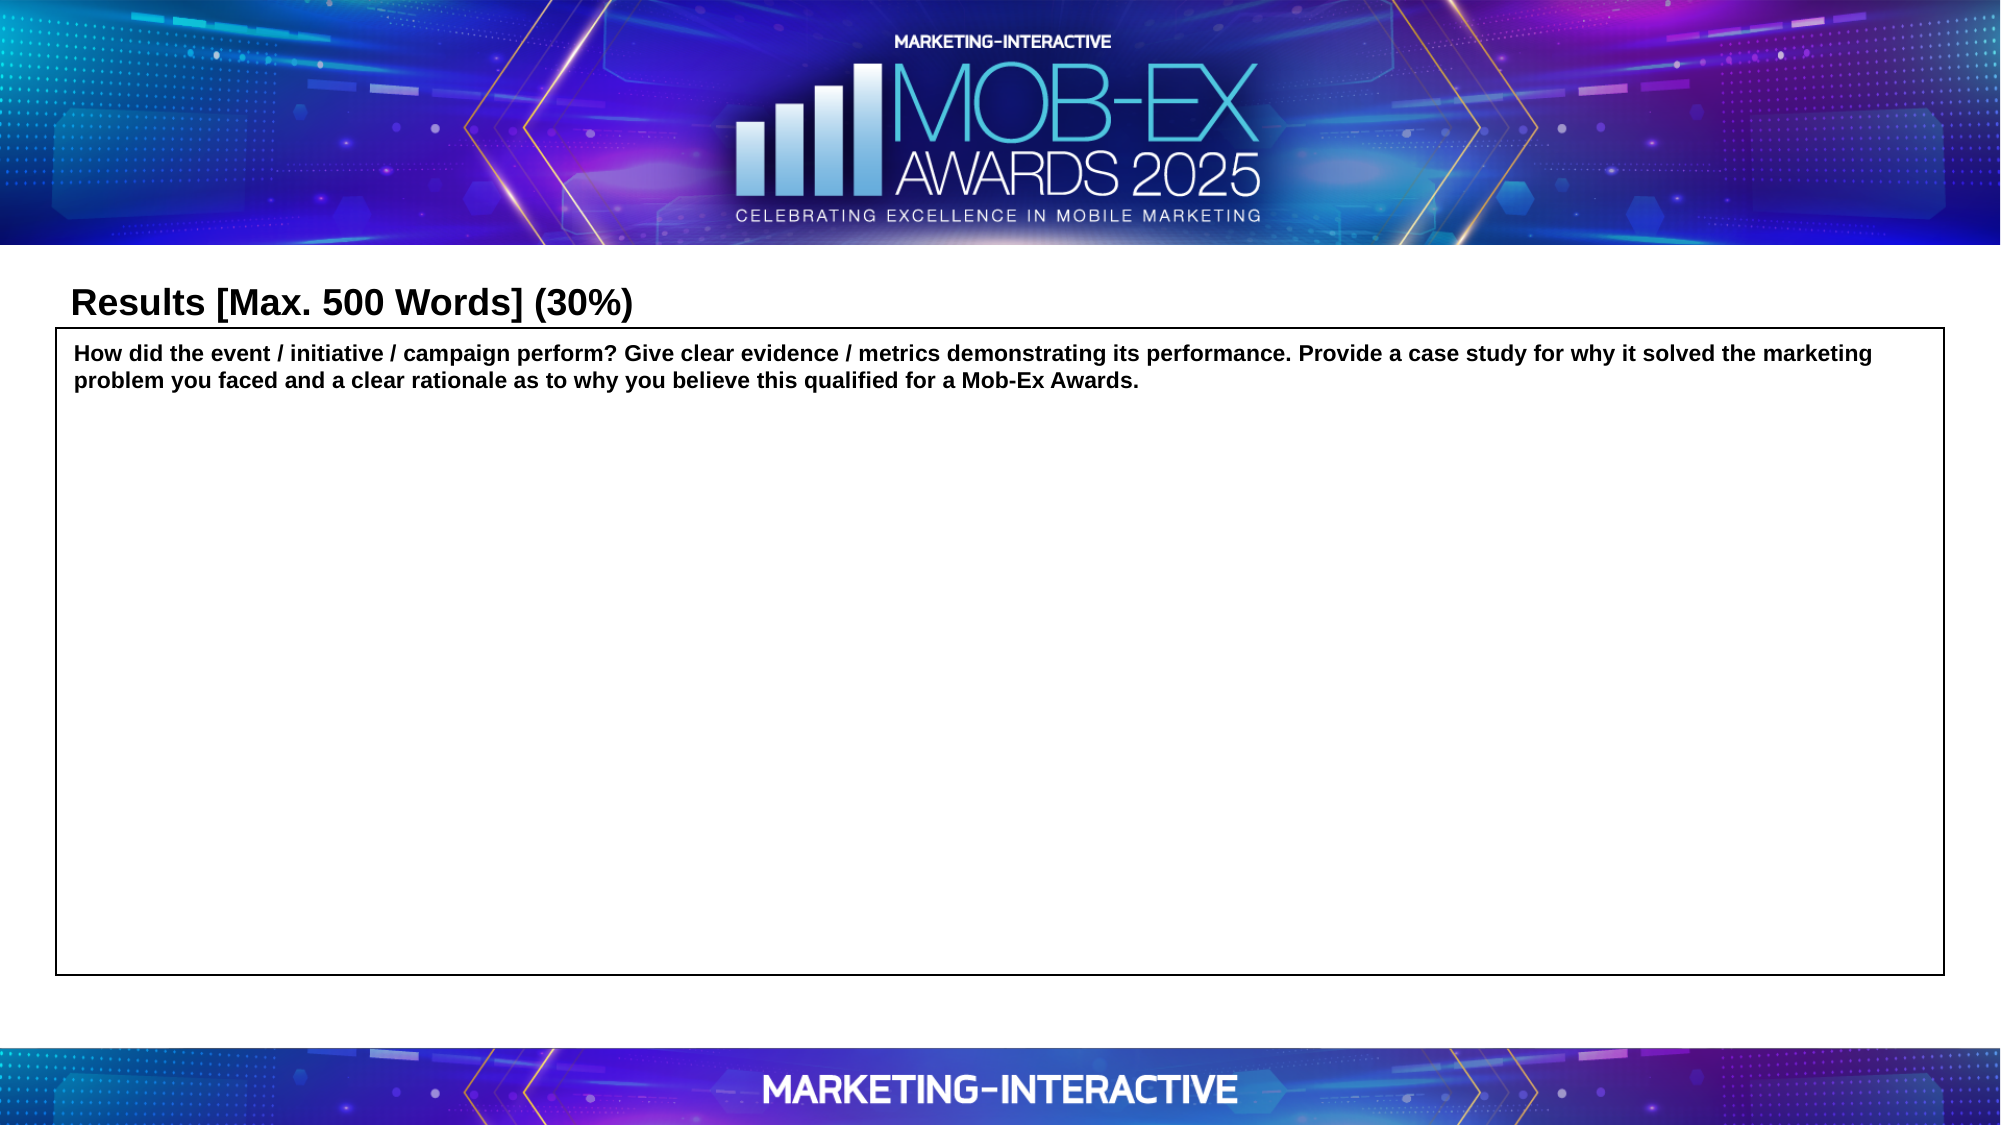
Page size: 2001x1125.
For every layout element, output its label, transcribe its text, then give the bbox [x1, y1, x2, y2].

text_box [55, 327, 1945, 976]
text_box Results [Max. 500 Words] (30%) [55, 263, 1056, 327]
text_box How did the event / initiative / campaign perform? Give clear evidence / metrics demonstrating its performance. Provide a case study for why it solved the marketing problem you faced and a clear rationale as to why you believe this qualified for a Mob-Ex Awards. [59, 330, 1965, 401]
picture [0, 0, 2001, 1125]
